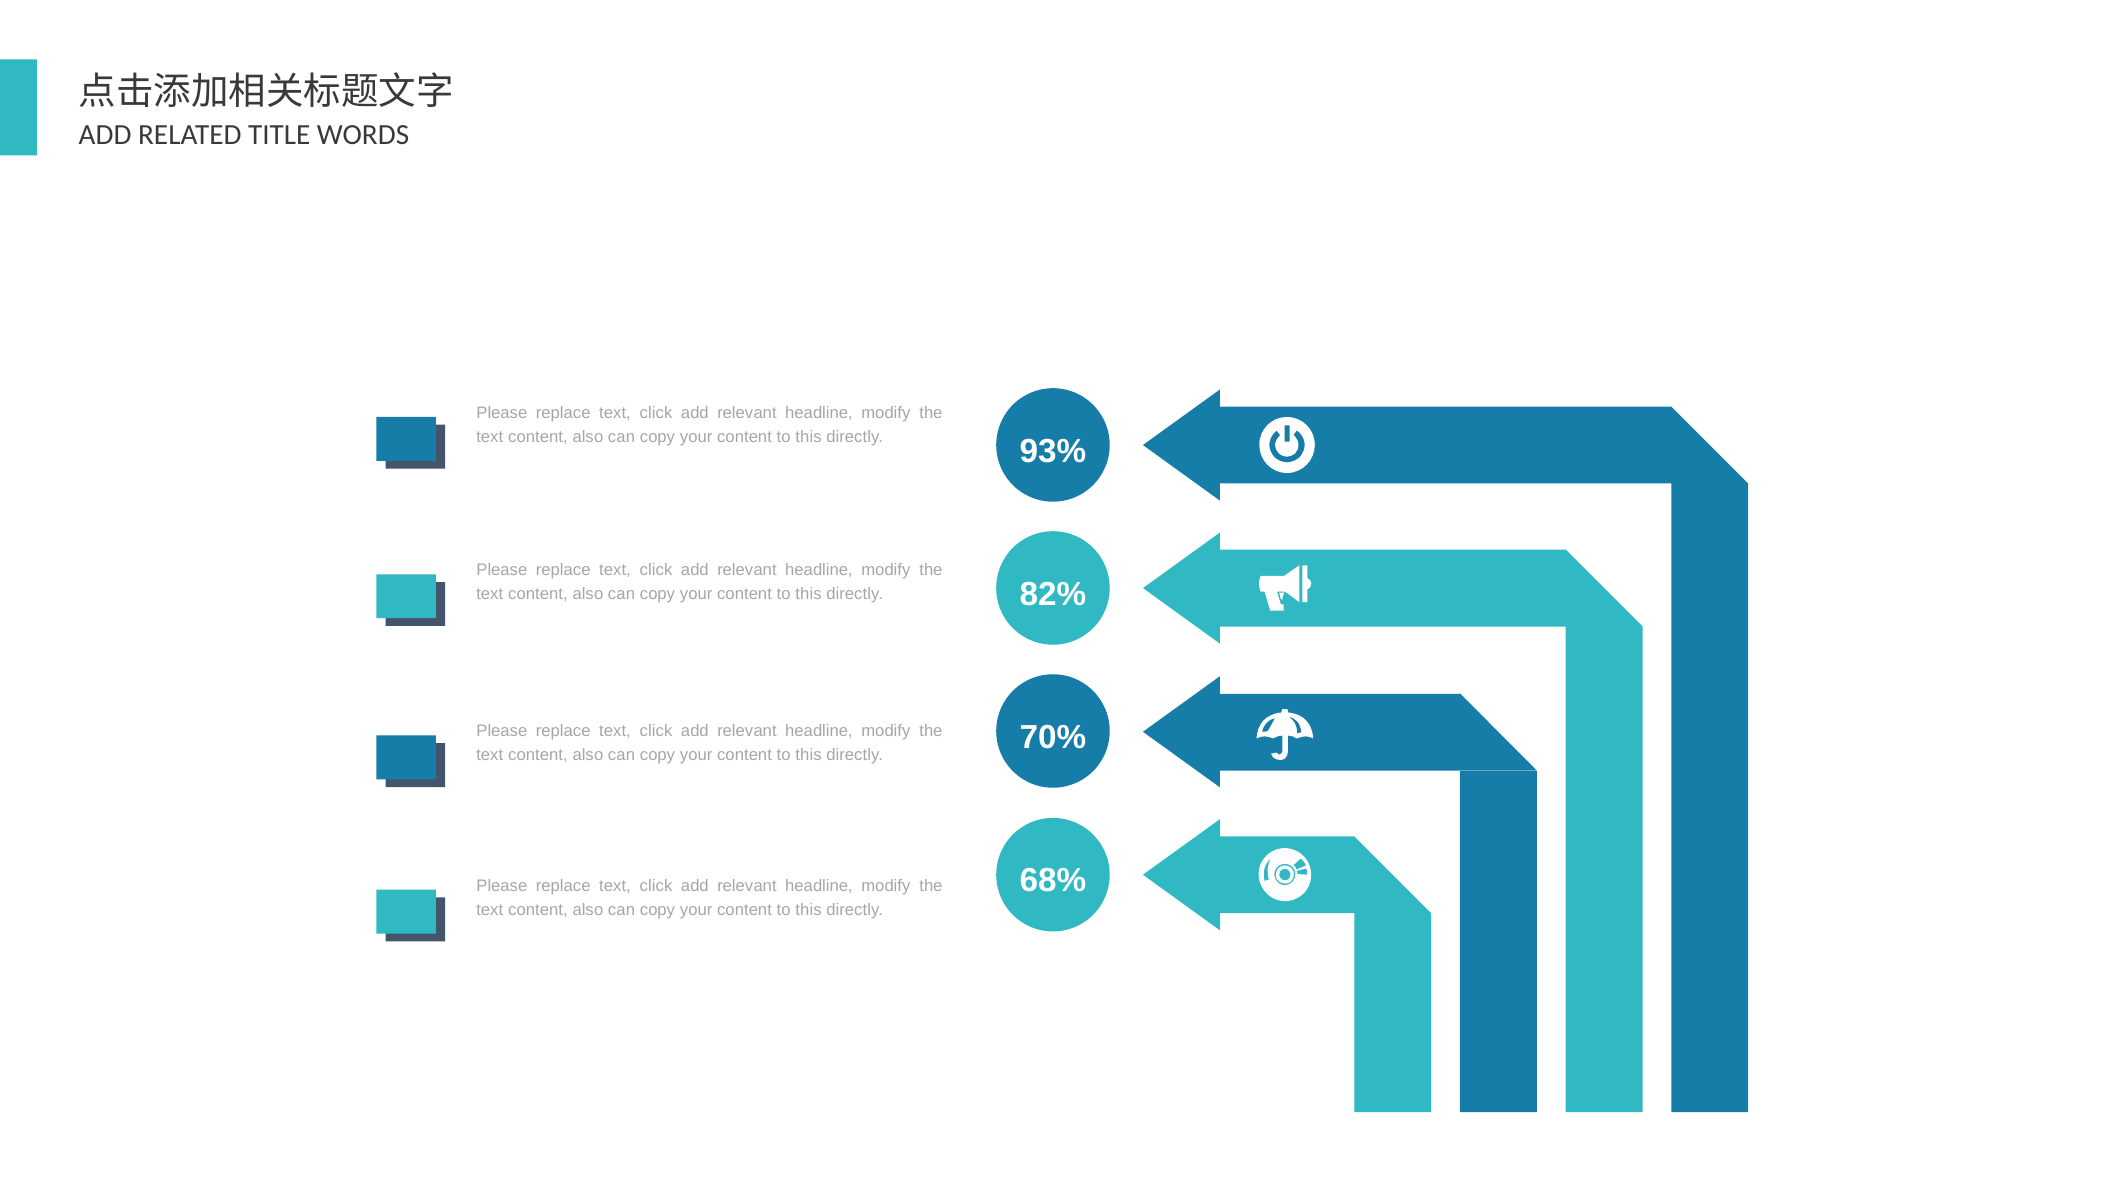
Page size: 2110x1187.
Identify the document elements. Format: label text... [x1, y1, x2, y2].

text_box Please replace text, click add relevant headline, modify the text content, also can copy your content to this directly. [461, 547, 959, 611]
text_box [996, 817, 1110, 932]
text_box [996, 674, 1110, 788]
text_box Please replace text, click add relevant headline, modify the text content, also can copy your content to this directly. [461, 390, 959, 453]
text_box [1142, 819, 1432, 1112]
text_box Please replace text, click add relevant headline, modify the text content, also can copy your content to this directly. [461, 863, 959, 926]
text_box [376, 574, 446, 626]
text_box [376, 735, 446, 788]
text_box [376, 889, 446, 942]
text_box 点击添加相关标题文字 [62, 59, 470, 121]
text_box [996, 531, 1110, 645]
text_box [376, 416, 446, 469]
text_box Please replace text, click add relevant headline, modify the text content, also can copy your content to this directly. [461, 708, 959, 772]
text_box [996, 388, 1110, 502]
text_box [1142, 389, 1749, 1112]
text_box ADD RELATED TITLE WORDS [62, 107, 426, 159]
